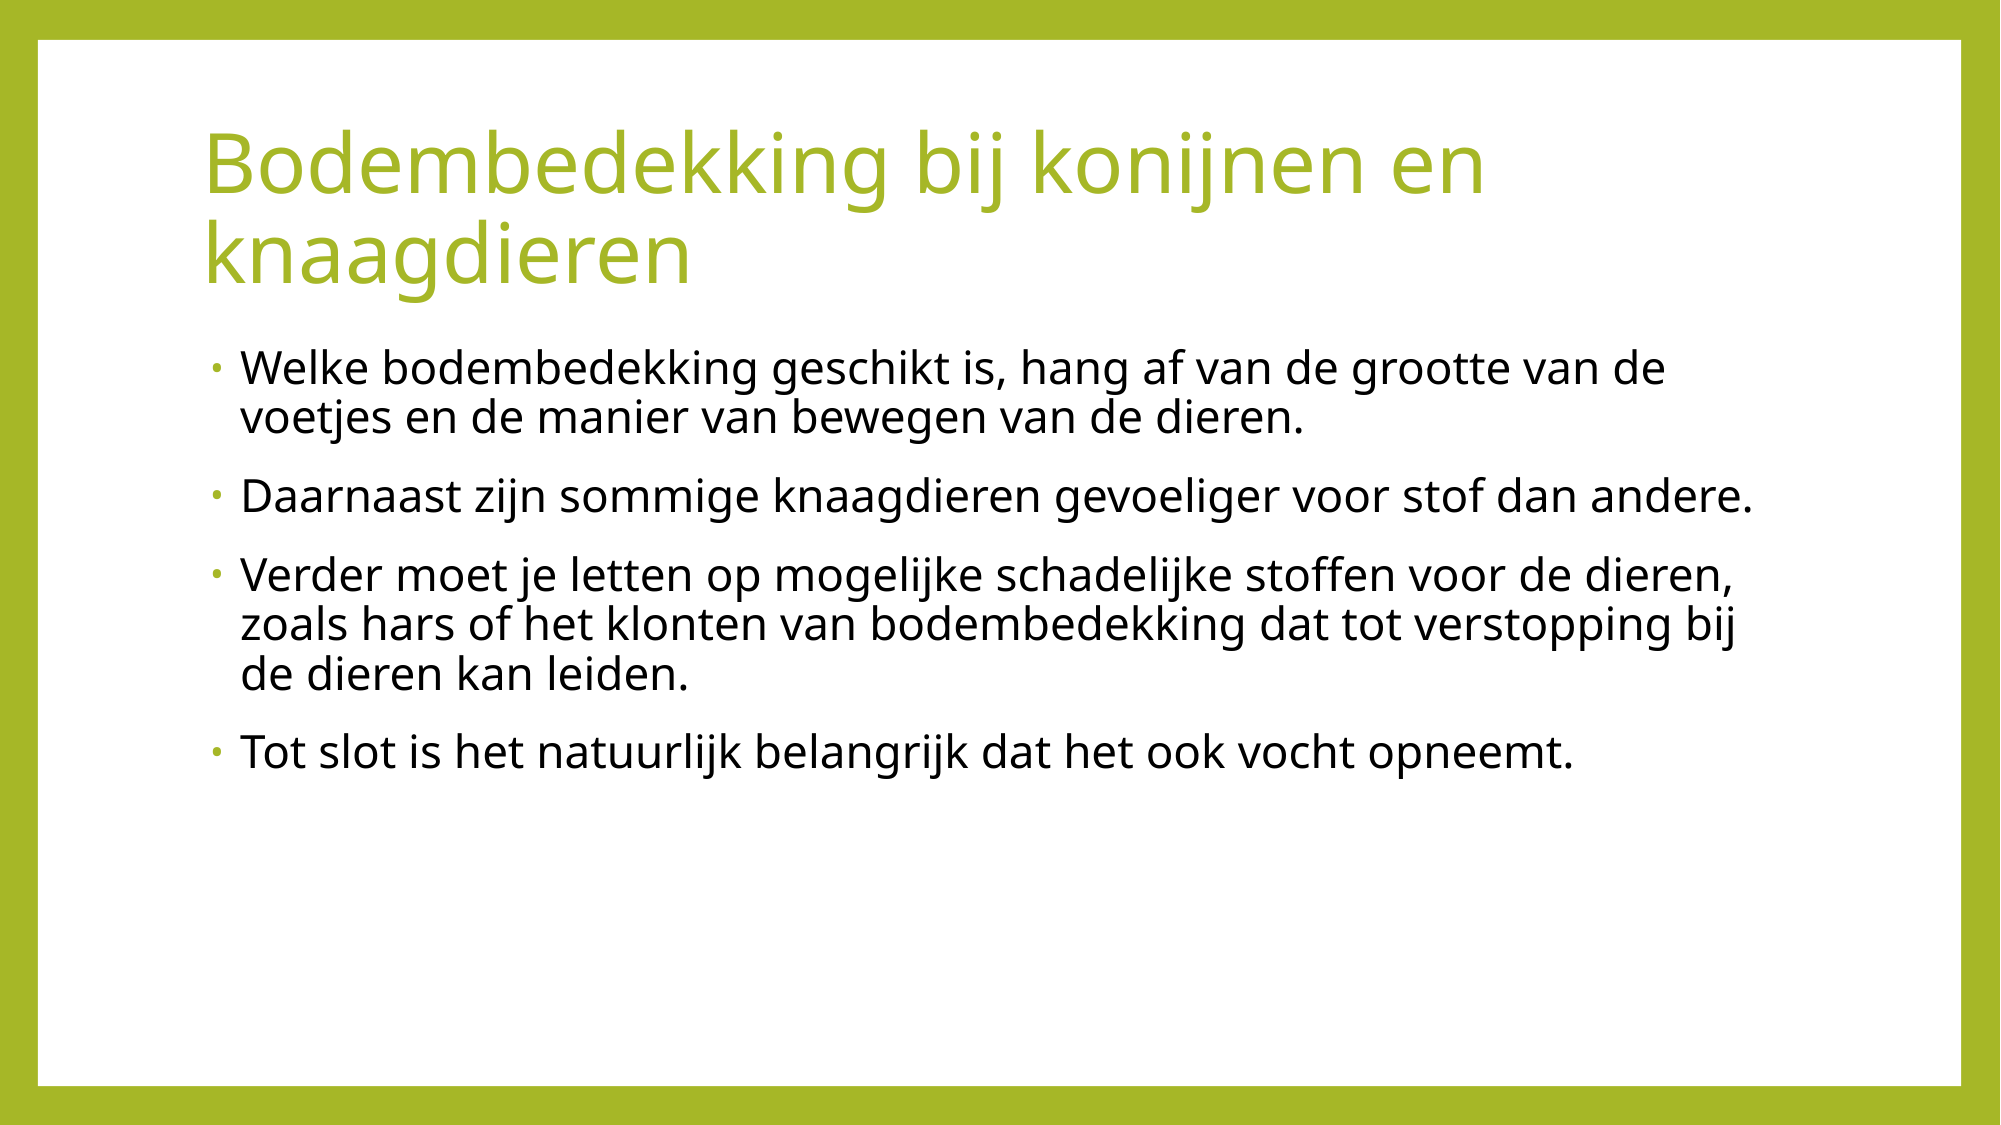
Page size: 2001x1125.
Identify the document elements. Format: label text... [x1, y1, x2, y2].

title Bodembedekking bij konijnen en knaagdieren [187, 99, 1808, 323]
list Welke bodembedekking geschikt is, hang af van de grootte van de voetjes en de manier van bewegen van de dieren. Daarnaast zijn sommige knaagdieren gevoeliger voor stof dan andere. Verder moet je letten op mogelijke schadelijke stoffen voor de dieren, zoals hars of het klonten van bodembedekking dat tot verstopping bij de dieren kan leiden. Tot slot is het natuurlijk belangrijk dat het ook vocht opneemt. [187, 337, 1808, 1000]
